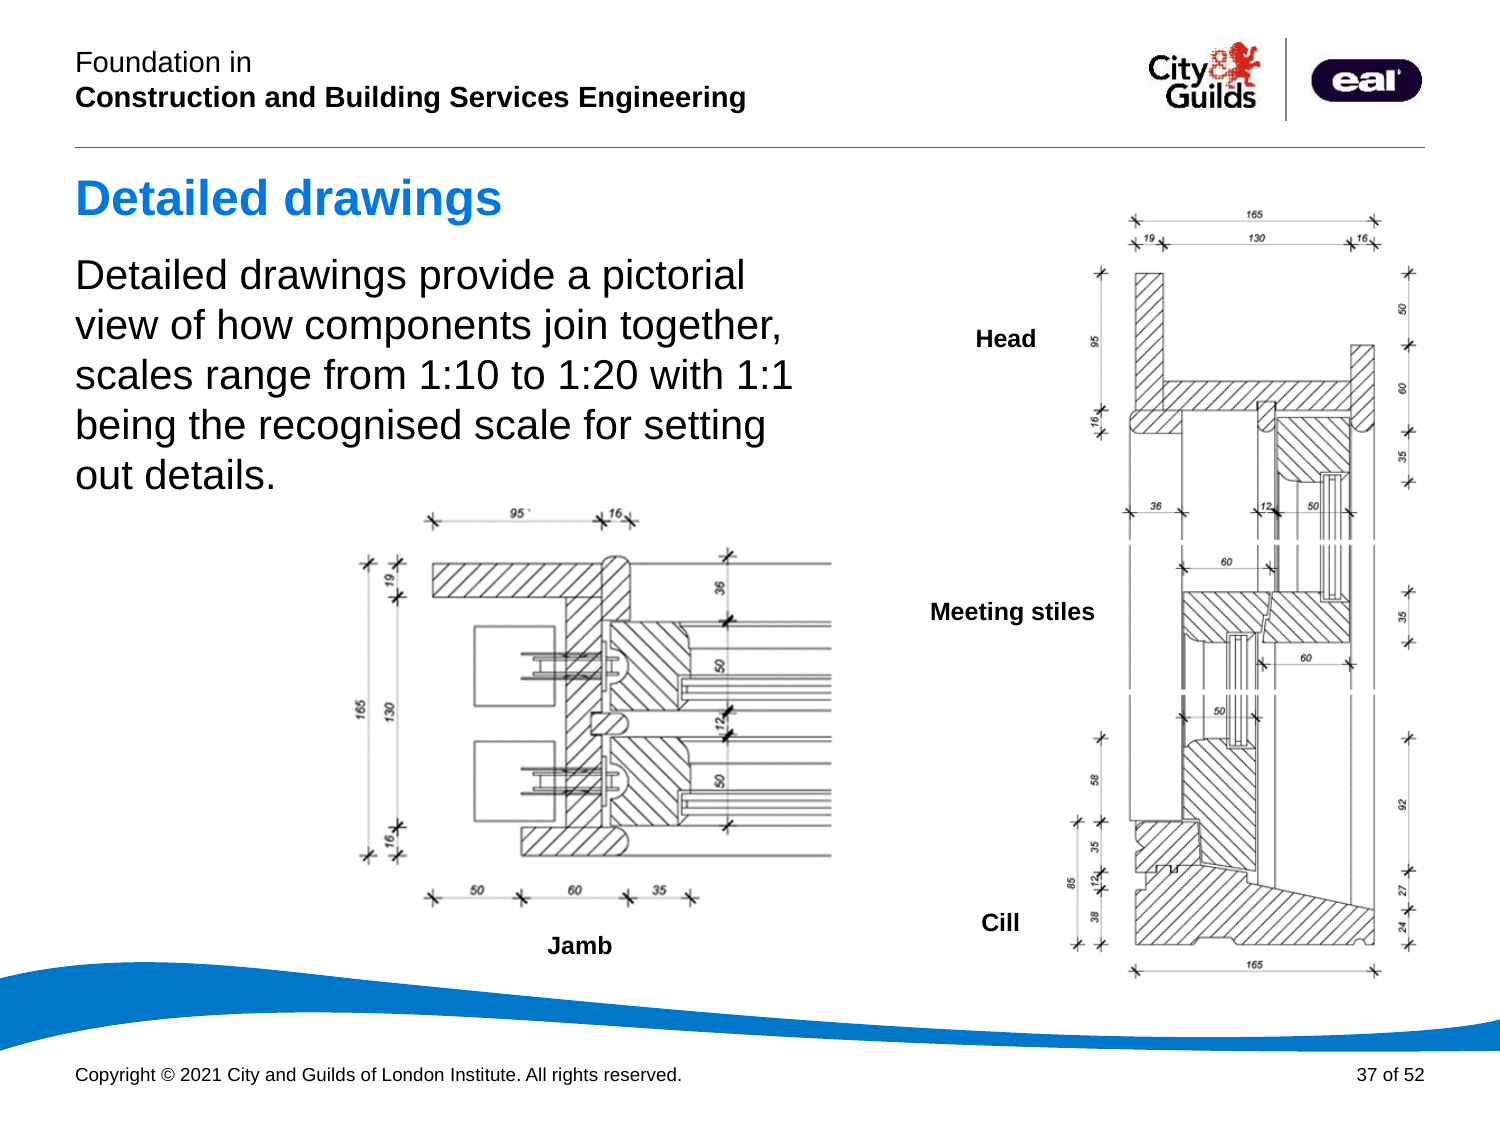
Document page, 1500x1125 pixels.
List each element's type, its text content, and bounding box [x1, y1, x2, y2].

text_box Head [960, 315, 1051, 360]
text_box Cill [966, 898, 1048, 944]
picture [1149, 38, 1422, 121]
title Detailed drawings [74, 165, 1426, 229]
list Detailed drawings provide a pictorial view of how components join together, scales range from 1:10 to 1:20 with 1:1 being the recognised scale for setting out details. [74, 247, 827, 445]
text_box Meeting stiles [915, 588, 1051, 634]
picture [1056, 196, 1500, 980]
picture [312, 470, 852, 918]
text_box Jamb [532, 925, 746, 967]
